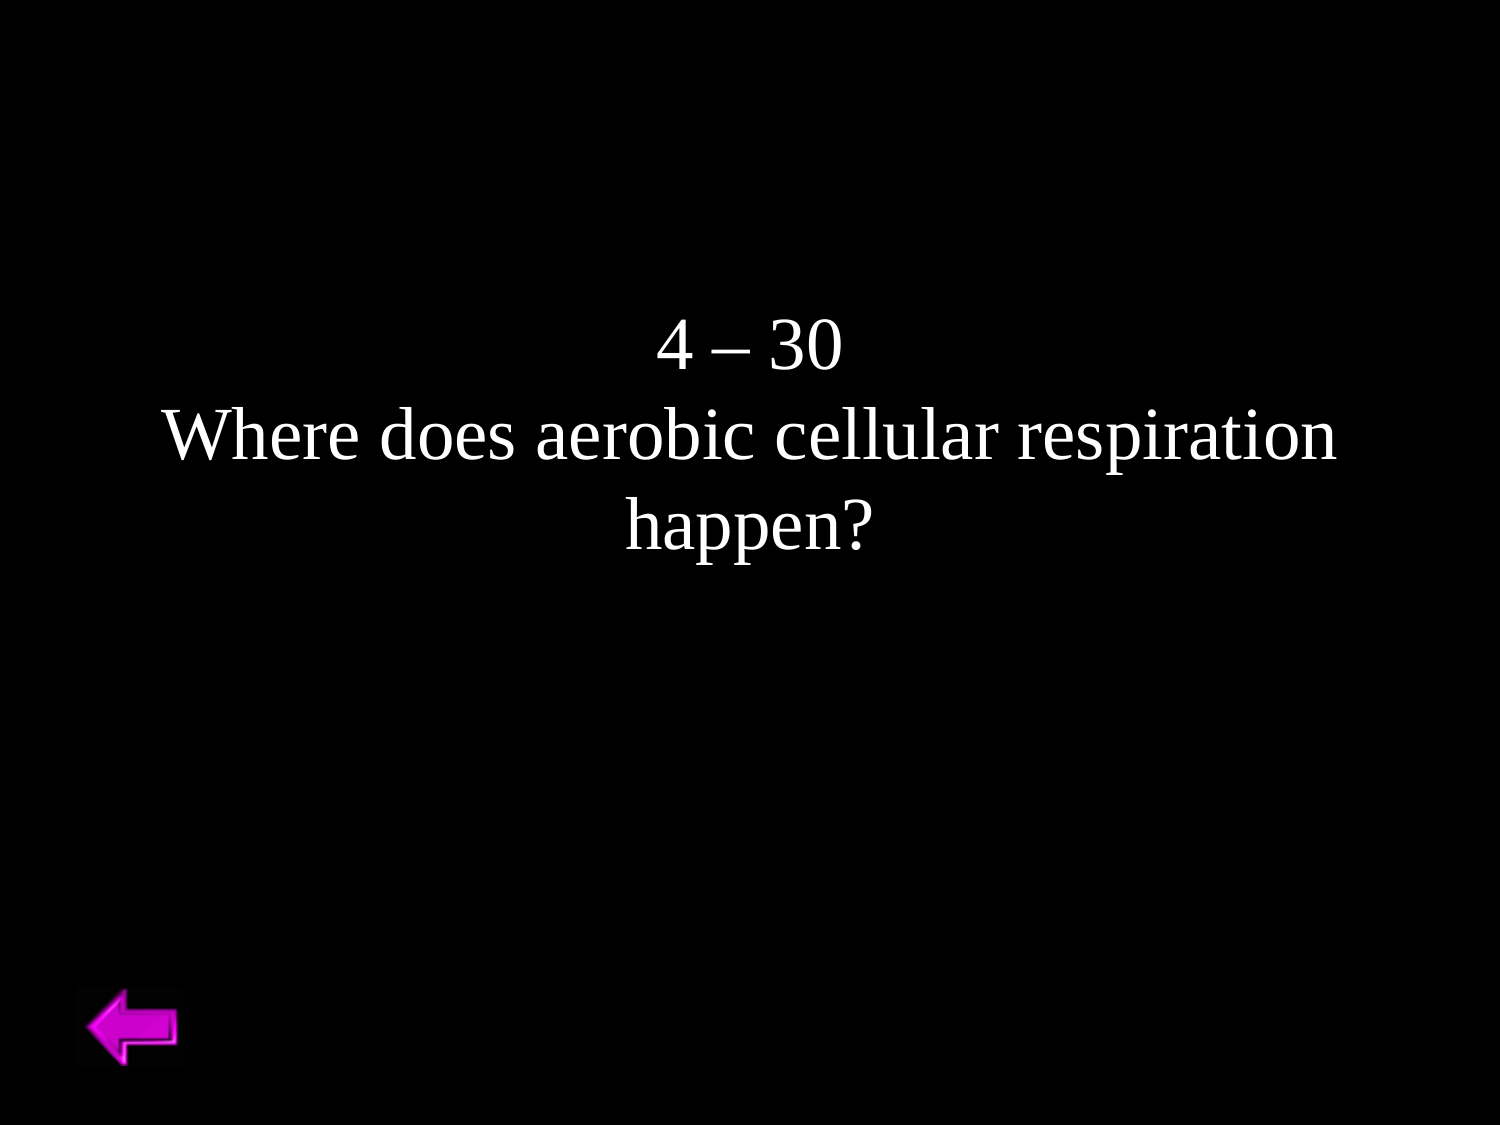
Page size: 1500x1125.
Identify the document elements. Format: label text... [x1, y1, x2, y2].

picture [74, 987, 183, 1066]
text_box 4 – 30 Where does aerobic cellular respiration happen? [12, 286, 1488, 572]
